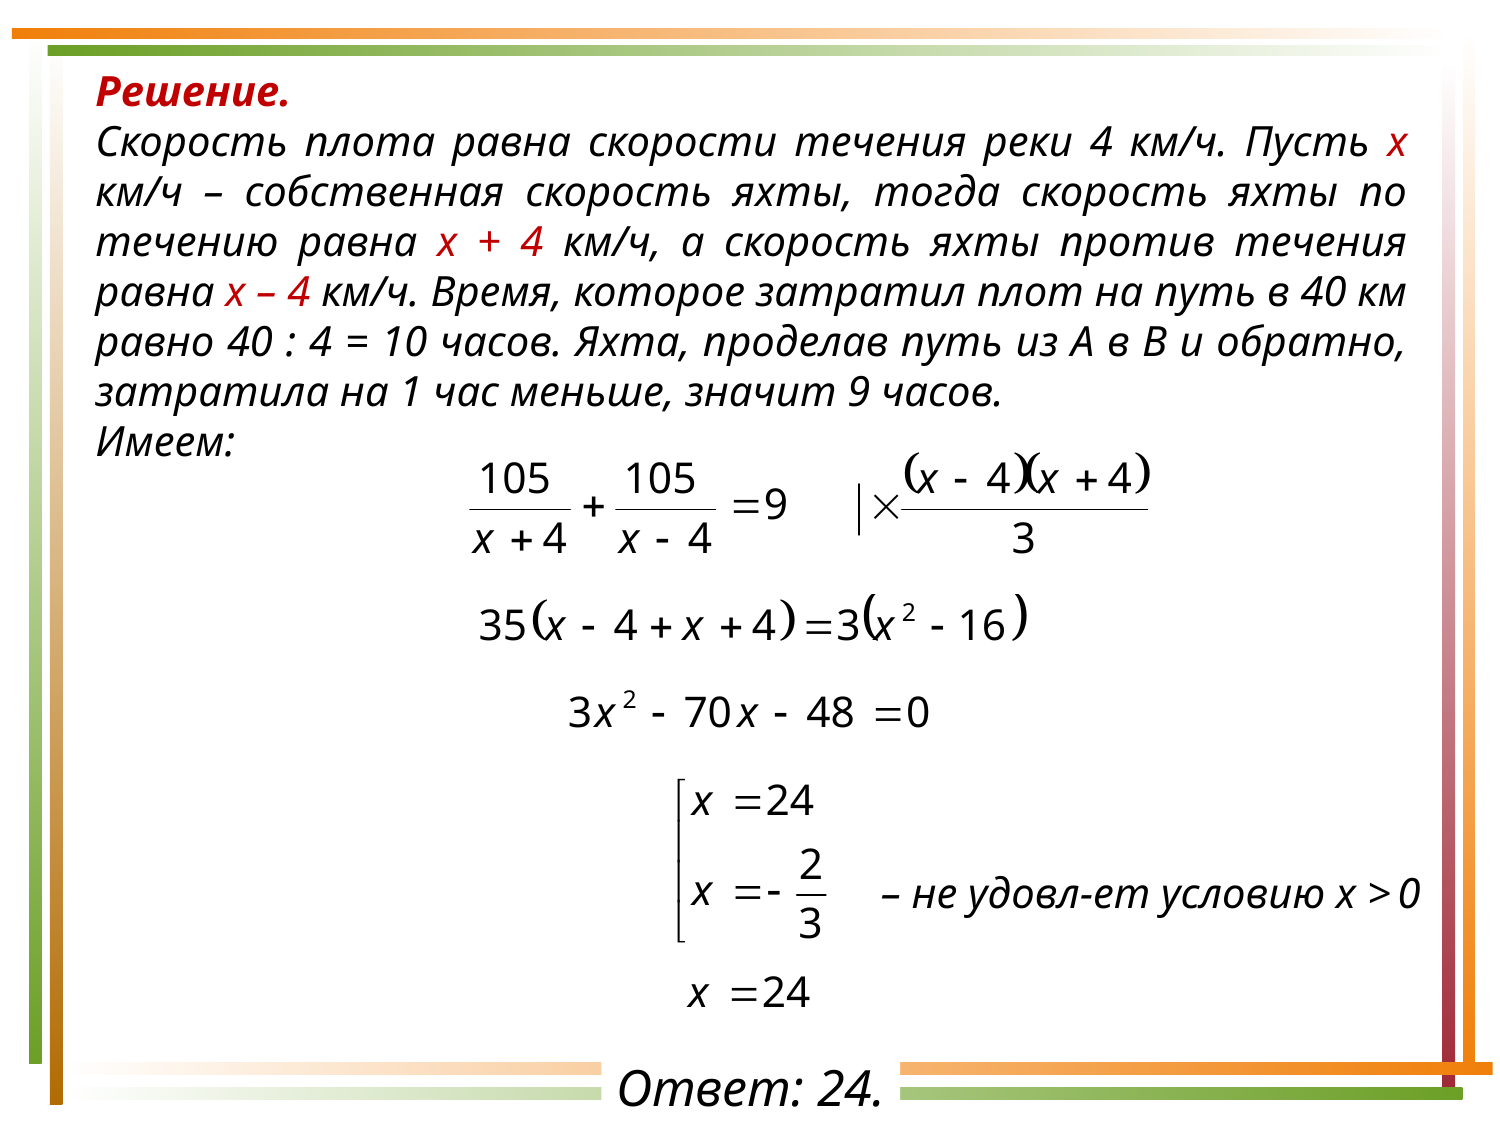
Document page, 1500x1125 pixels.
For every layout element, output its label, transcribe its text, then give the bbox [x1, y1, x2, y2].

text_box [462, 452, 1158, 563]
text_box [562, 681, 939, 739]
text_box Ответ: 24. [601, 1049, 901, 1124]
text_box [681, 968, 821, 1019]
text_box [667, 769, 835, 954]
text_box [574, 1062, 578, 1075]
text_box Решение. Скорость плота равна скорости течения реки 4 км/ч. Пусть х км/ч – собственная скорость яхты, тогда скорость яхты по течению равна х + 4 км/ч, а скорость яхты против течения равна х – 4 км/ч. Время, которое затратил плот на путь в 40 км равно 40 : 4 = 10 часов. Яхта, проделав путь из А в В и обратно, затратила на 1 час меньше, значит 9 часов. Имеем: [80, 57, 1423, 473]
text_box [473, 594, 1029, 659]
text_box – не удовл-ет условию х > 0 [866, 859, 1436, 924]
